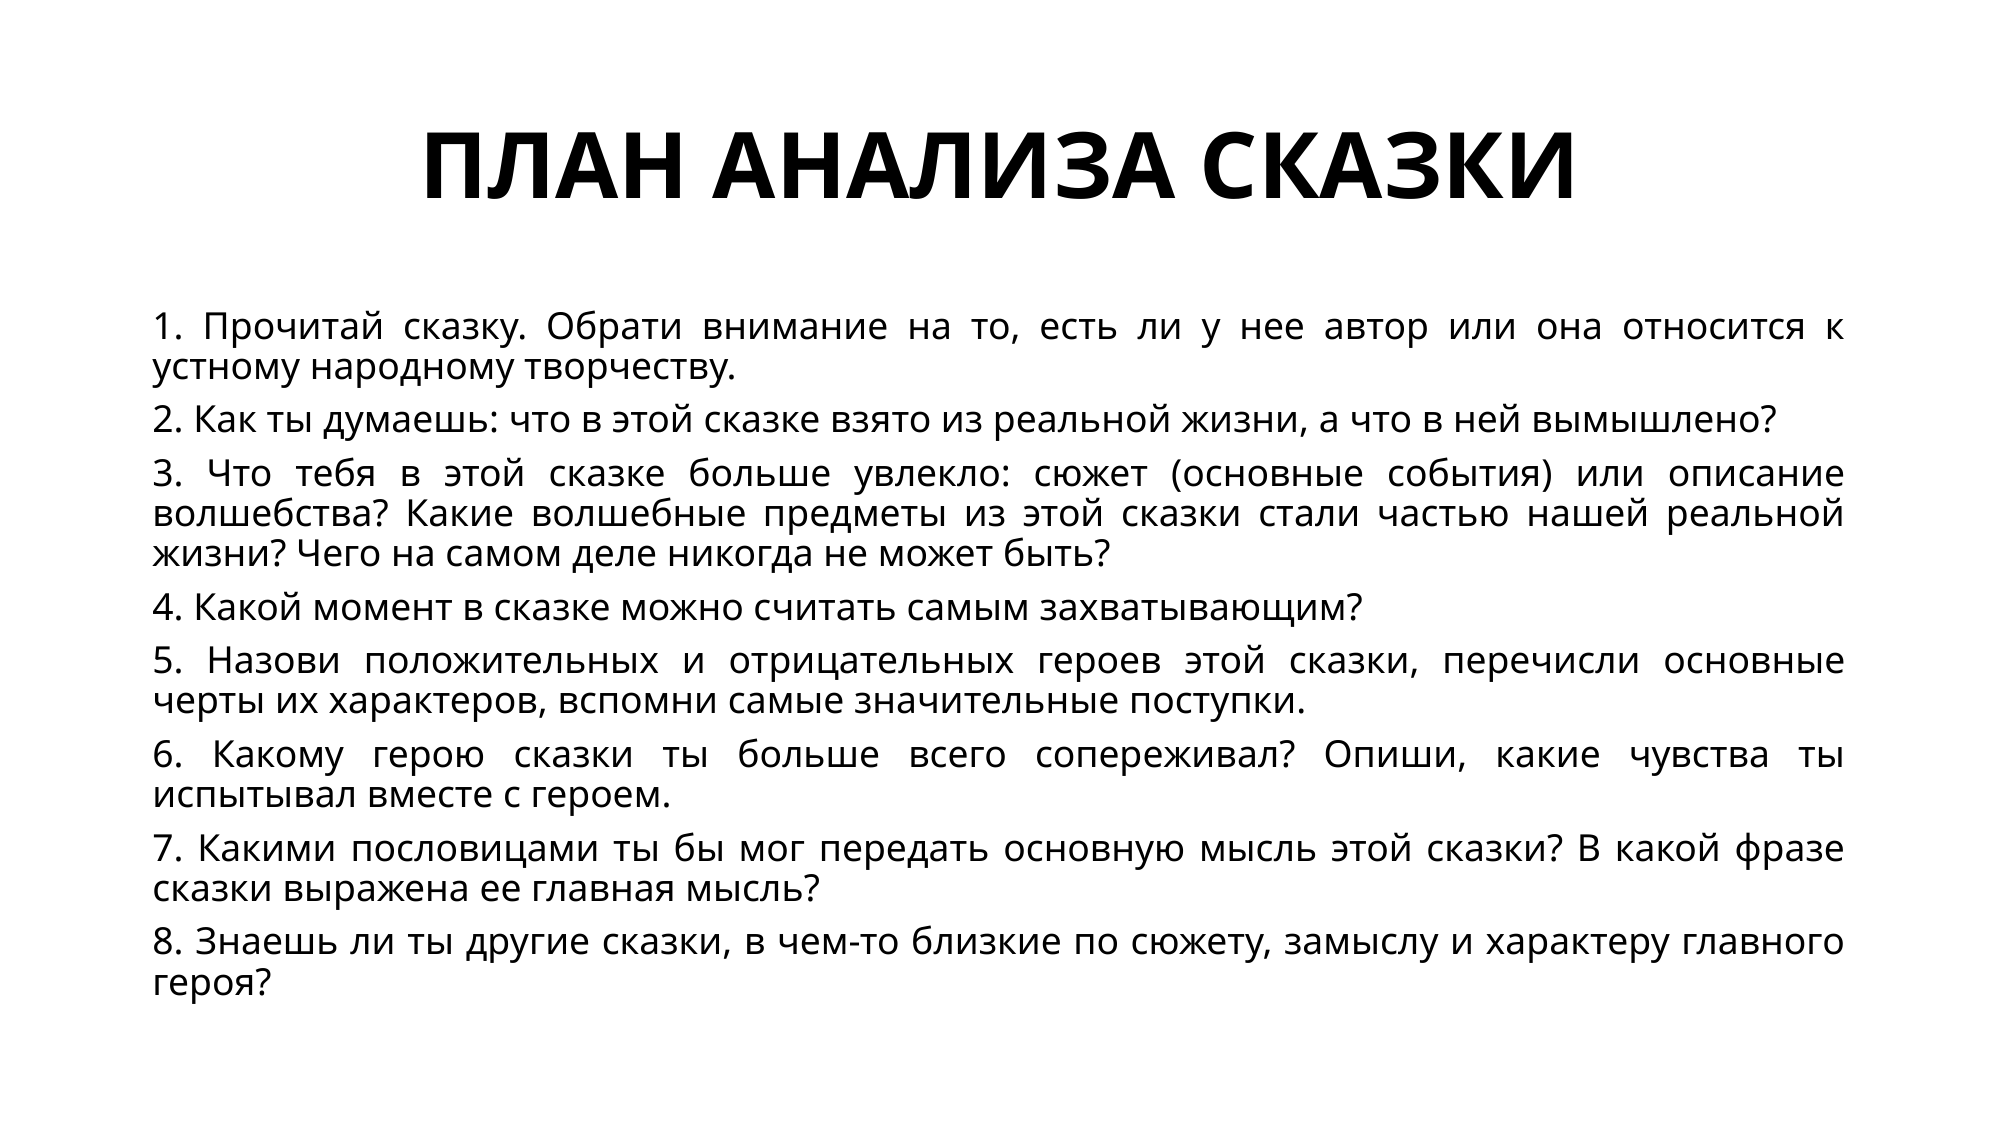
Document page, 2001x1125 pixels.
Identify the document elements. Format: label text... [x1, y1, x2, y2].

title ПЛАН АНАЛИЗА СКАЗКИ [137, 59, 1863, 278]
list 1. Прочитай сказку. Обрати внимание на то, есть ли у нее автор или она относится к устному народному творчеству. 2. Как ты думаешь: что в этой сказке взято из реальной жизни, а что в ней вымышлено? 3. Что тебя в этой сказке больше увлекло: сюжет (основные события) или описание волшебства? Какие волшебные предметы из этой сказки стали частью нашей реальной жизни? Чего на самом деле никогда не может быть? 4. Какой момент в сказке можно считать самым захватывающим? 5. Назови положительных и отрицательных героев этой сказки, перечисли основные черты их характеров, вспомни самые значительные поступки. 6. Какому герою сказки ты больше всего сопереживал? Опиши, какие чувства ты испытывал вместе с героем. 7. Какими пословицами ты бы мог передать основную мысль этой сказки? В какой фразе сказки выражена ее главная мысль? 8. Знаешь ли ты другие сказки, в чем-то близкие по сюжету, замыслу и характеру главного героя? [137, 299, 1863, 1014]
